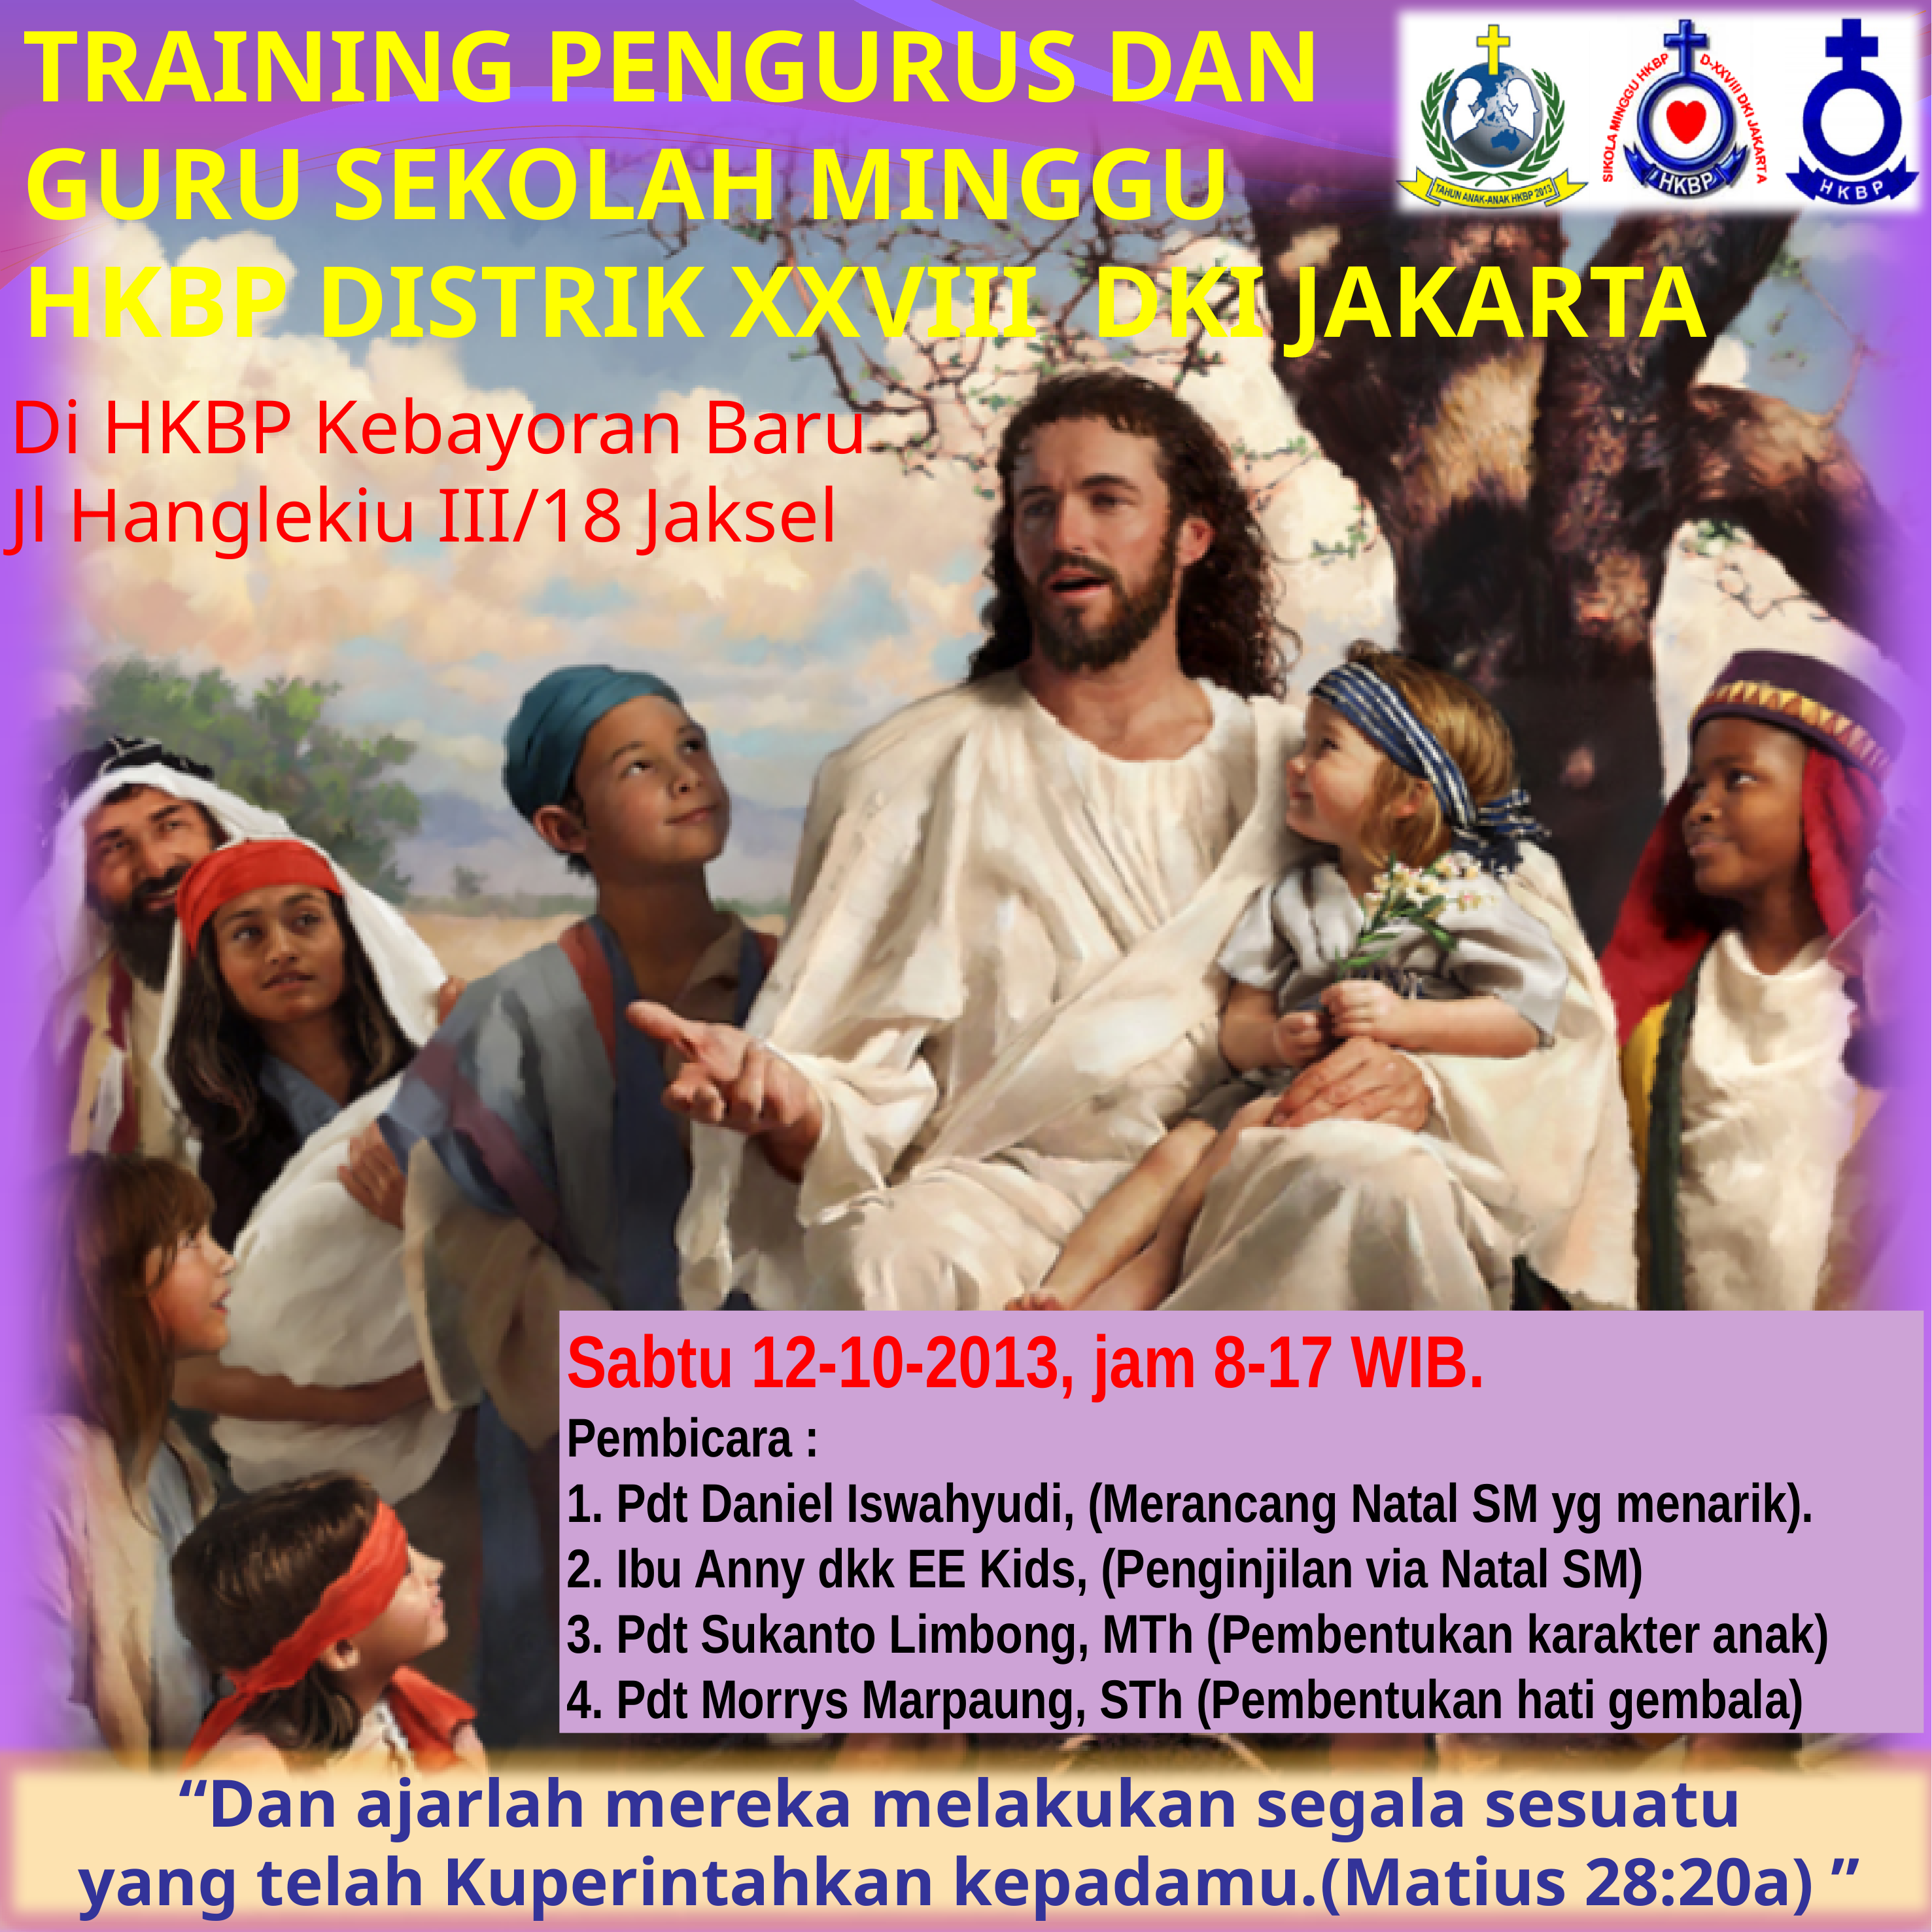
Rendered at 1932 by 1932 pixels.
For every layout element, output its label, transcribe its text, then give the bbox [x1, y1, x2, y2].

text_box TRAINING PENGURUS DAN GURU SEKOLAH MINGGU HKBP DISTRIK XXVIII DKI JAKARTA [15, 0, 1385, 107]
picture [0, 107, 1932, 1932]
picture [1387, 0, 1932, 222]
